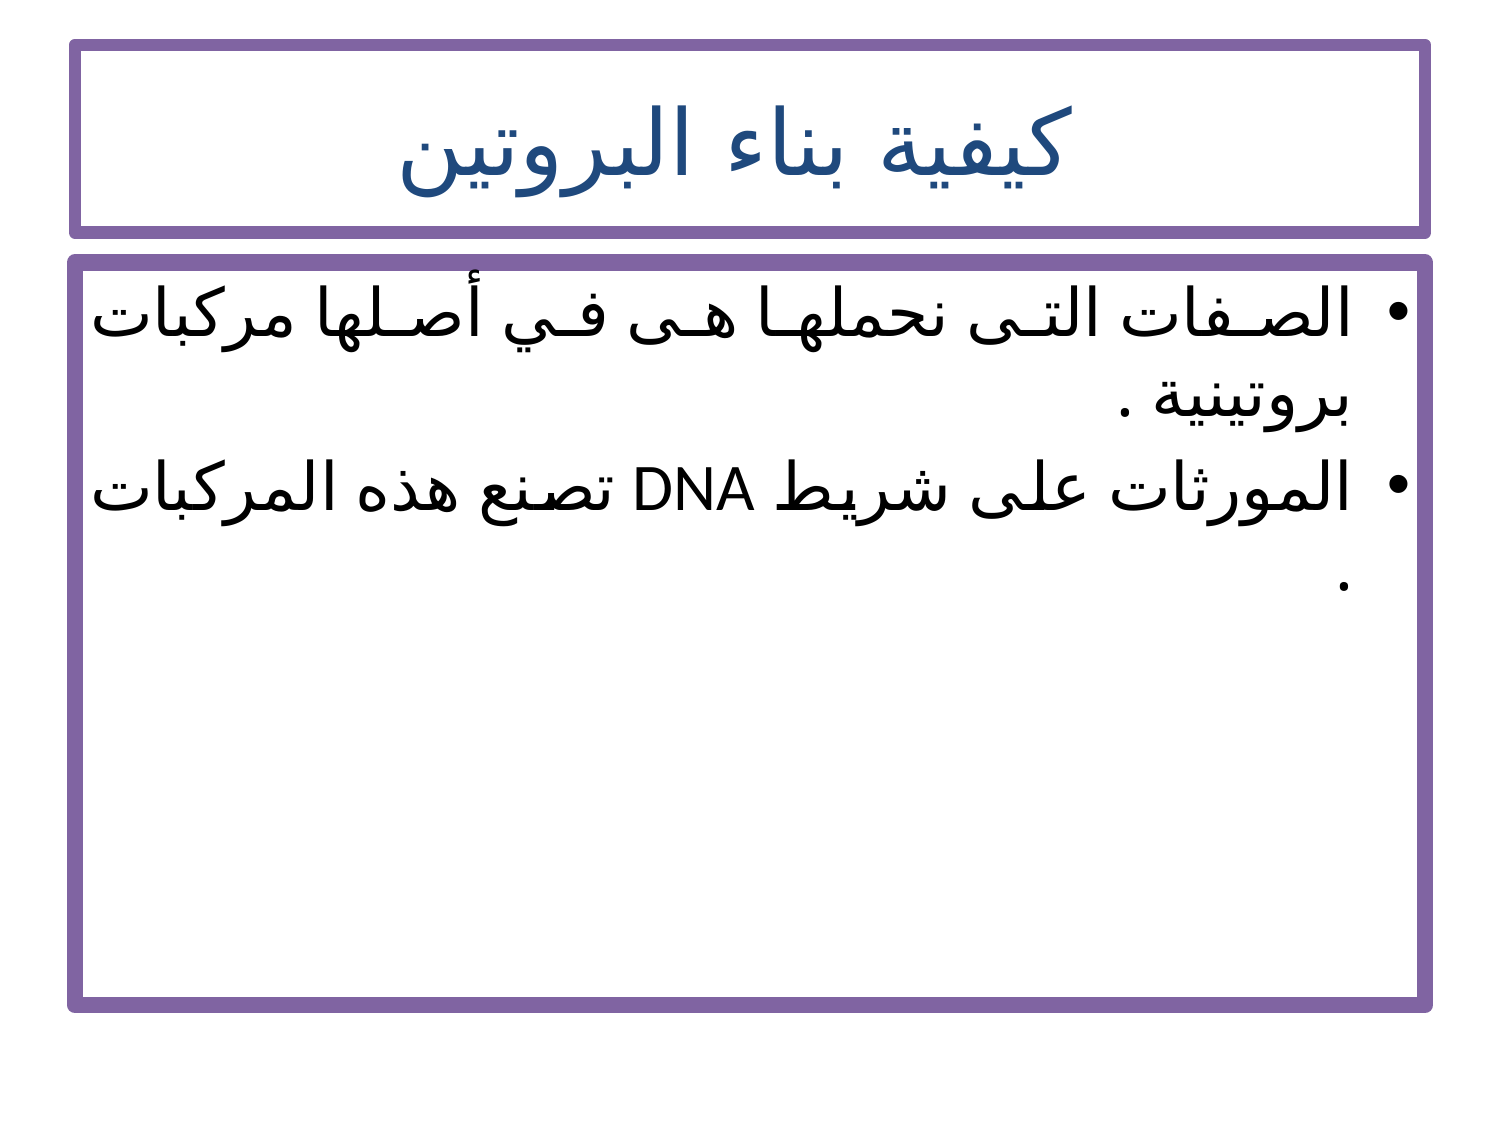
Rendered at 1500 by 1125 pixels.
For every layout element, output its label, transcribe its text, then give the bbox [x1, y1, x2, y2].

list الصفات التى نحملها هى في أصلها مركبات بروتينية . المورثات على شريط DNA تصنع هذه المركبات . [75, 262, 1425, 1005]
title كيفية بناء البروتين [75, 45, 1425, 233]
